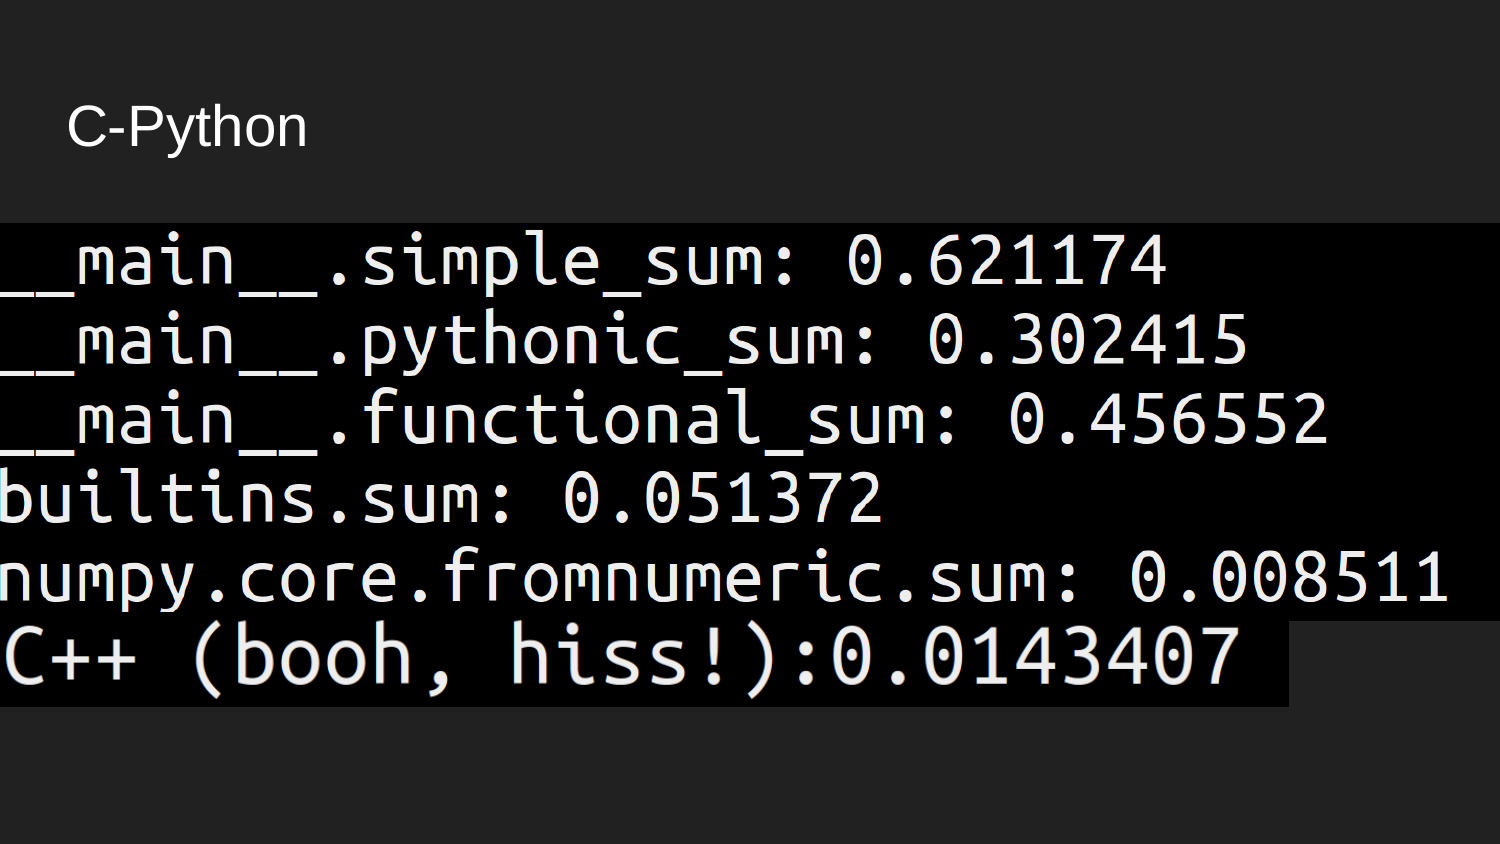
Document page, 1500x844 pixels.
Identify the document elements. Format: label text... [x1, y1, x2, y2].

title C-Python [51, 72, 1449, 167]
picture [0, 222, 1500, 707]
